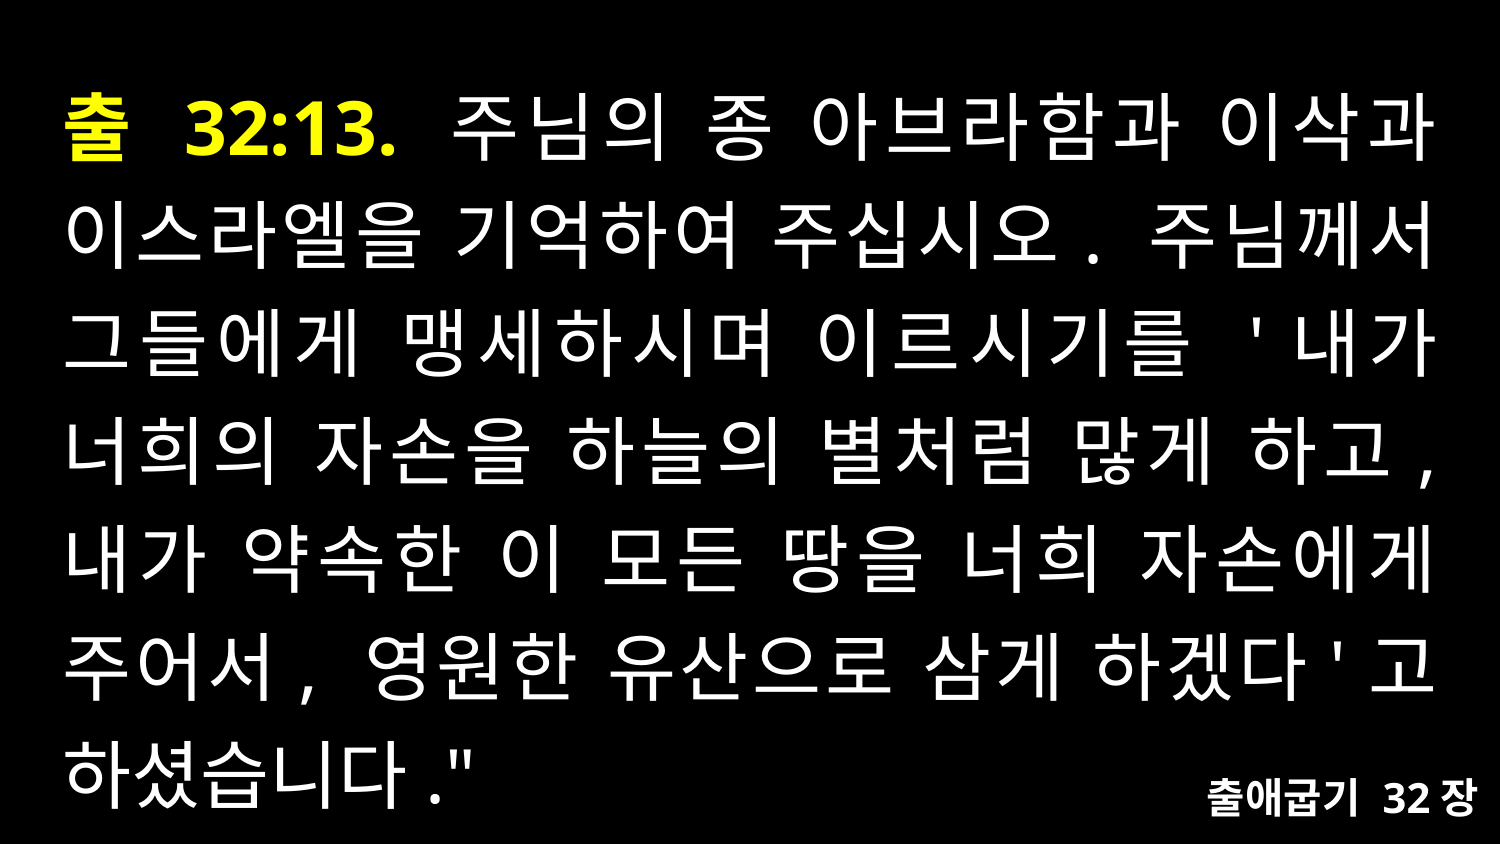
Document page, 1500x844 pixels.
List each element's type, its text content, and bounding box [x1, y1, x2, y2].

subtitle 출애굽기 32장 [916, 770, 1500, 844]
title 출 32:13. 주님의 종 아브라함과 이삭과 이스라엘을 기억하여 주십시오. 주님께서 그들에게 맹세하시며 이르시기를 '내가 너희의 자손을 하늘의 별처럼 많게 하고, 내가 약속한 이 모든 땅을 너희 자손에게 주어서, 영원한 유산으로 삼게 하겠다'고 하셨습니다." [0, 0, 1500, 844]
